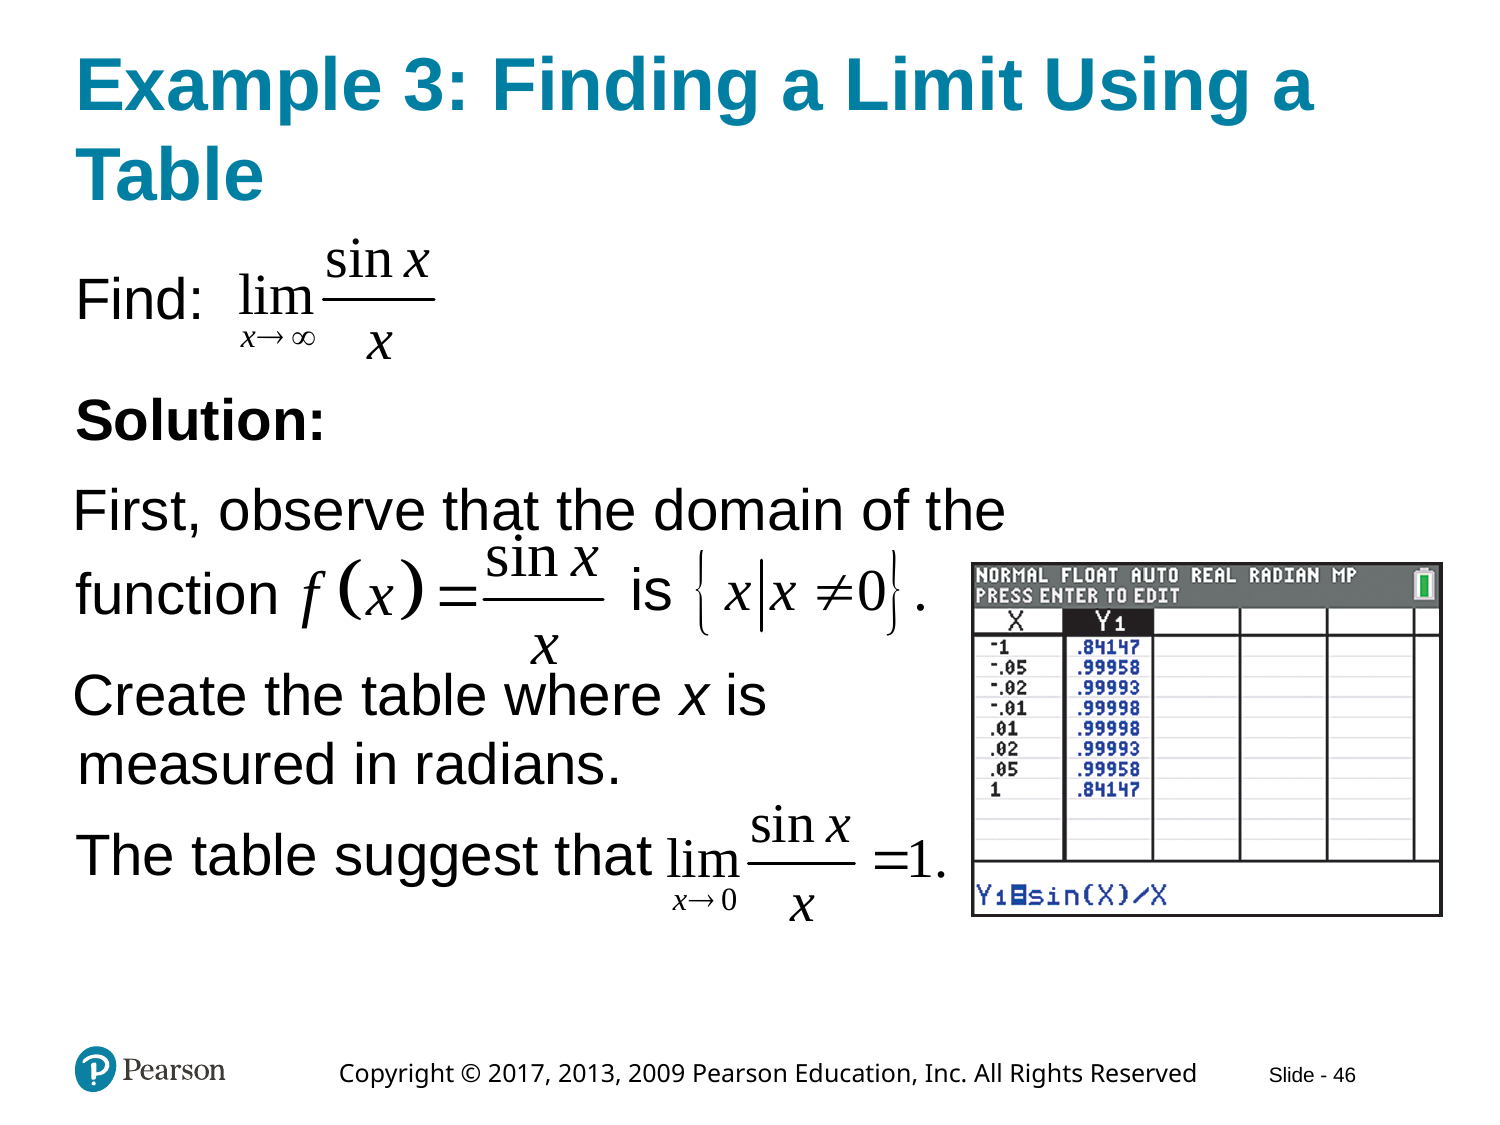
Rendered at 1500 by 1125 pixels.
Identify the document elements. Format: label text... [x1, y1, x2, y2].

list Create the table where x is [72, 656, 775, 723]
list Find: [75, 261, 223, 320]
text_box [610, 550, 929, 641]
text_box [235, 228, 441, 367]
list measured in radians. [77, 726, 638, 784]
list Solution: [75, 381, 338, 449]
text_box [285, 523, 635, 672]
title Example 3: Finding a Limit Using a Table [75, 35, 1425, 216]
list First, observe that the domain of the [72, 471, 1025, 539]
picture [955, 551, 1456, 938]
list The table suggest that [75, 816, 658, 886]
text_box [663, 795, 949, 929]
list function [75, 555, 280, 620]
